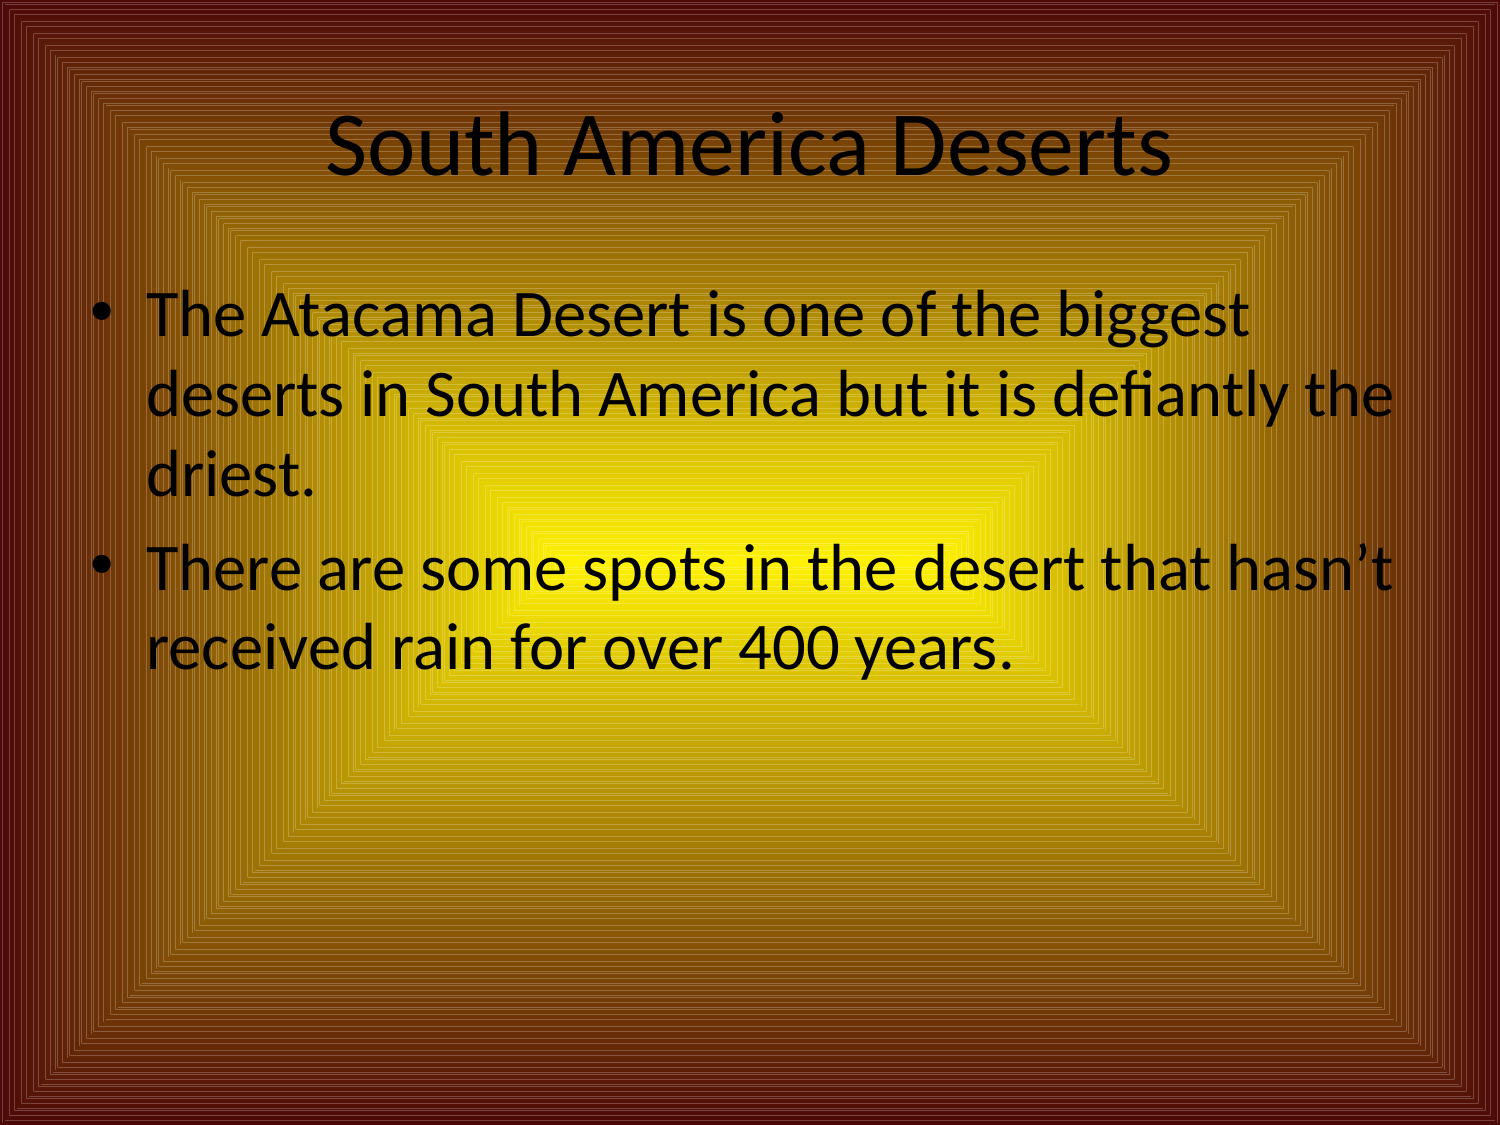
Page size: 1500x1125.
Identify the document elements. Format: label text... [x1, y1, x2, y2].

list The Atacama Desert is one of the biggest deserts in South America but it is defiantly the driest. There are some spots in the desert that hasn’t received rain for over 400 years. [75, 262, 1425, 1005]
title South America Deserts [75, 45, 1425, 233]
